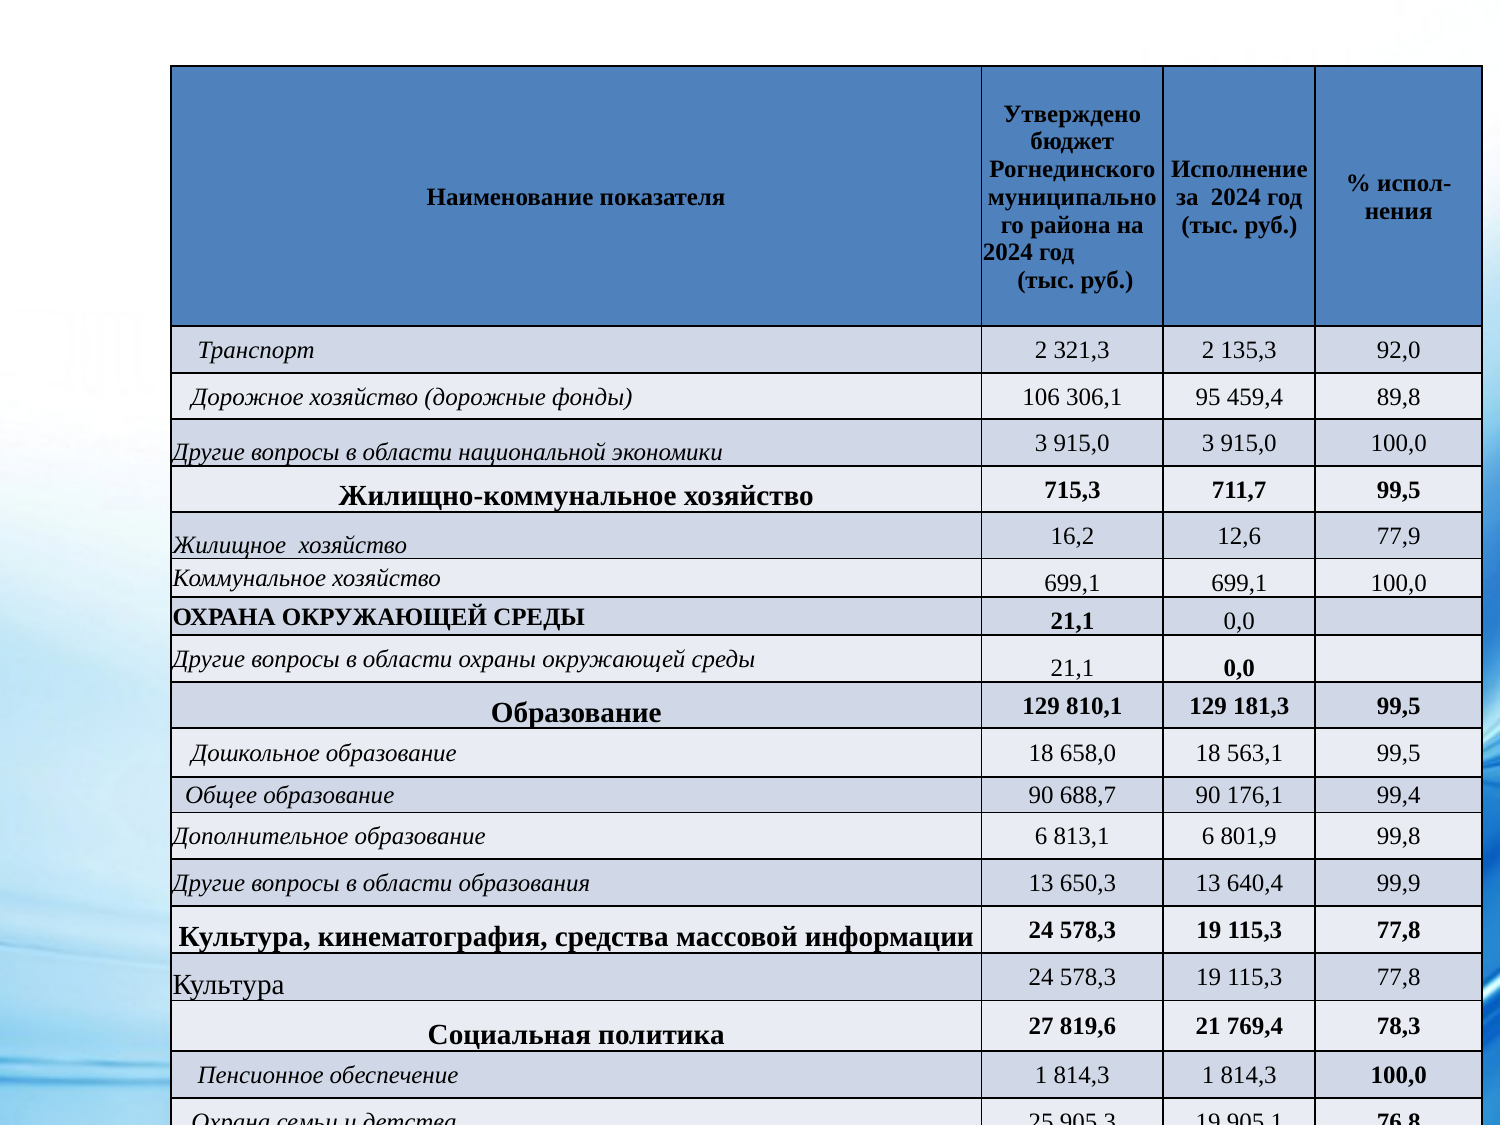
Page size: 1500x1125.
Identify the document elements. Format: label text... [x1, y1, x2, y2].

table_cell 12,6 [1164, 513, 1314, 558]
table_cell 13 640,4 [1164, 860, 1314, 905]
table_cell Дошкольное образование [172, 729, 981, 776]
table_cell Дорожное хозяйство (дорожные фонды) [172, 374, 981, 418]
table_cell 25 905,3 [982, 1099, 1162, 1125]
table_cell 3 915,0 [1164, 420, 1314, 465]
table_cell 2 321,3 [982, 327, 1162, 372]
table_cell 19 115,3 [1164, 954, 1314, 1000]
table_header Утверждено бюджет Рогнединского муниципального района на 2024 год (тыс. руб.) [982, 67, 1162, 325]
table_cell 0,0 [1164, 598, 1314, 634]
table_cell [1316, 598, 1481, 634]
table_cell 92,0 [1316, 327, 1481, 372]
table_cell 90 688,7 [982, 778, 1162, 812]
table_cell 16,2 [982, 513, 1162, 558]
table_cell 3 915,0 [982, 420, 1162, 465]
table_header Наименование показателя [172, 67, 981, 325]
table_cell 99,9 [1316, 860, 1481, 905]
table_header Исполнение за 2024 год (тыс. руб.) [1164, 67, 1314, 325]
table_cell 19 905,1 [1164, 1099, 1314, 1125]
table_cell 1 814,3 [982, 1052, 1162, 1097]
table_cell Транспорт [172, 327, 981, 372]
picture [0, 0, 1500, 1125]
table_cell Образование [172, 683, 981, 727]
table_header % испол-нения [1316, 67, 1481, 325]
table_cell 0,0 [1164, 636, 1314, 681]
table_cell Культура [172, 954, 981, 1000]
table_cell 77,8 [1316, 907, 1481, 952]
table_cell 6 801,9 [1164, 813, 1314, 858]
table_cell 1 814,3 [1164, 1052, 1314, 1097]
table_cell 24 578,3 [982, 907, 1162, 952]
table_cell 699,1 [982, 559, 1162, 596]
table_cell 2 135,3 [1164, 327, 1314, 372]
table_cell 18 658,0 [982, 729, 1162, 776]
table_cell 21 769,4 [1164, 1001, 1314, 1050]
table_cell 711,7 [1164, 467, 1314, 511]
table_cell 19 115,3 [1164, 907, 1314, 952]
table_cell 24 578,3 [982, 954, 1162, 1000]
table_cell 129 810,1 [982, 683, 1162, 727]
table_cell Жилищно-коммунальное хозяйство [172, 467, 981, 511]
table_cell 21,1 [982, 636, 1162, 681]
table_cell Охрана семьи и детства [172, 1099, 981, 1125]
table_cell 27 819,6 [982, 1001, 1162, 1050]
table_cell 100,0 [1316, 420, 1481, 465]
table_cell 78,3 [1316, 1001, 1481, 1050]
table_cell 77,9 [1316, 513, 1481, 558]
table_cell Пенсионное обеспечение [172, 1052, 981, 1097]
table_cell 100,0 [1316, 1052, 1481, 1097]
table_cell 89,8 [1316, 374, 1481, 418]
table_cell 13 650,3 [982, 860, 1162, 905]
table_cell 99,4 [1316, 778, 1481, 812]
table_cell ОХРАНА ОКРУЖАЮЩЕЙ СРЕДЫ [172, 598, 981, 634]
table_cell 99,5 [1316, 683, 1481, 727]
table_cell [1316, 636, 1481, 681]
table_cell 129 181,3 [1164, 683, 1314, 727]
table_cell Дополнительное образование [172, 813, 981, 858]
table_cell 90 176,1 [1164, 778, 1314, 812]
table_cell Другие вопросы в области образования [172, 860, 981, 905]
table_cell 99,5 [1316, 467, 1481, 511]
table_cell 77,8 [1316, 954, 1481, 1000]
table_cell 6 813,1 [982, 813, 1162, 858]
table_cell Другие вопросы в области национальной экономики [172, 420, 981, 465]
table_cell Жилищное хозяйство [172, 513, 981, 558]
table_cell 99,8 [1316, 813, 1481, 858]
table_cell Культура, кинематография, средства массовой информации [172, 907, 981, 952]
table_cell 100,0 [1316, 559, 1481, 596]
table_cell Социальная политика [172, 1001, 981, 1050]
table_cell 18 563,1 [1164, 729, 1314, 776]
table_cell 95 459,4 [1164, 374, 1314, 418]
table_cell Коммунальное хозяйство [172, 559, 981, 596]
table_cell 106 306,1 [982, 374, 1162, 418]
table_cell 99,5 [1316, 729, 1481, 776]
table_cell 76,8 [1316, 1099, 1481, 1125]
table_cell 715,3 [982, 467, 1162, 511]
table_cell 699,1 [1164, 559, 1314, 596]
table_cell Общее образование [172, 778, 981, 812]
table_cell 21,1 [982, 598, 1162, 634]
table_cell Другие вопросы в области охраны окружающей среды [172, 636, 981, 681]
